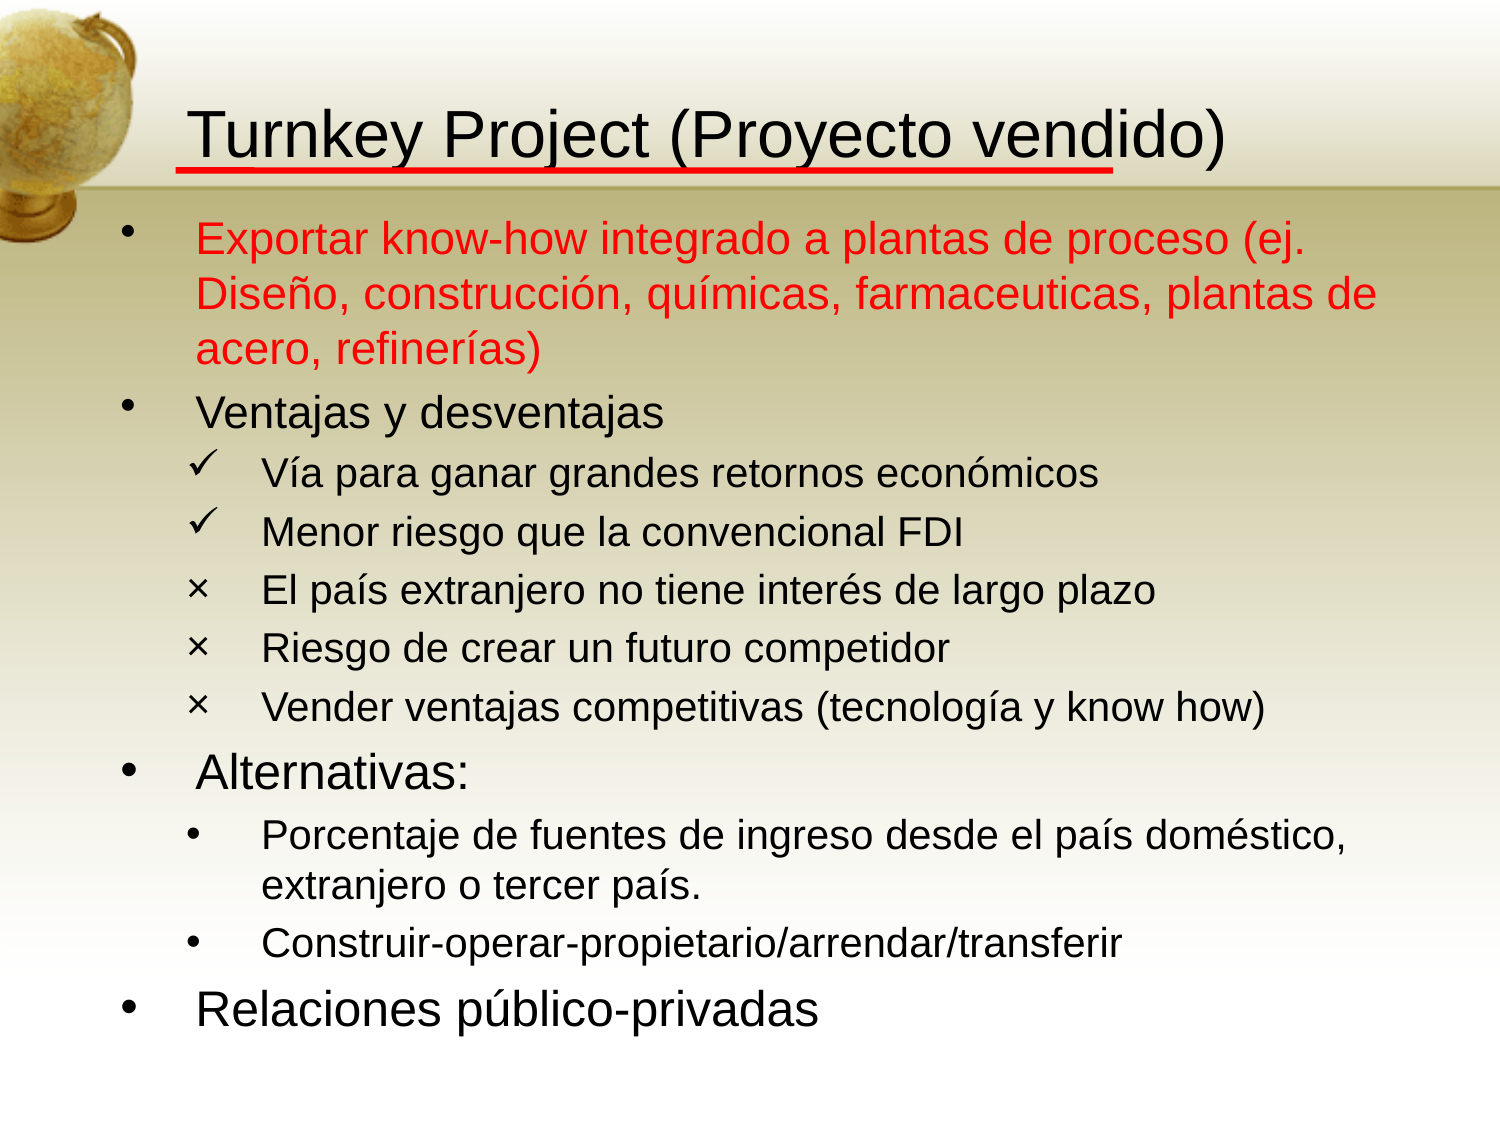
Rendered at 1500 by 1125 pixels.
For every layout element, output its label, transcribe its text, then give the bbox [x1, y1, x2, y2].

picture [0, 0, 1500, 1125]
title Turnkey Project (Proyecto vendido) [170, 36, 1436, 179]
list Exportar know-how integrado a plantas de proceso (ej. Diseño, construcción, químicas, farmaceuticas, plantas de acero, refinerías) Ventajas y desventajas Vía para ganar grandes retornos económicos Menor riesgo que la convencional FDI El país extranjero no tiene interés de largo plazo Riesgo de crear un futuro competidor Vender ventajas competitivas (tecnología y know how) Alternativas: Porcentaje de fuentes de ingreso desde el país doméstico, extranjero o tercer país. Construir-operar-propietario/arrendar/transferir Relaciones público-privadas [105, 201, 1454, 1057]
